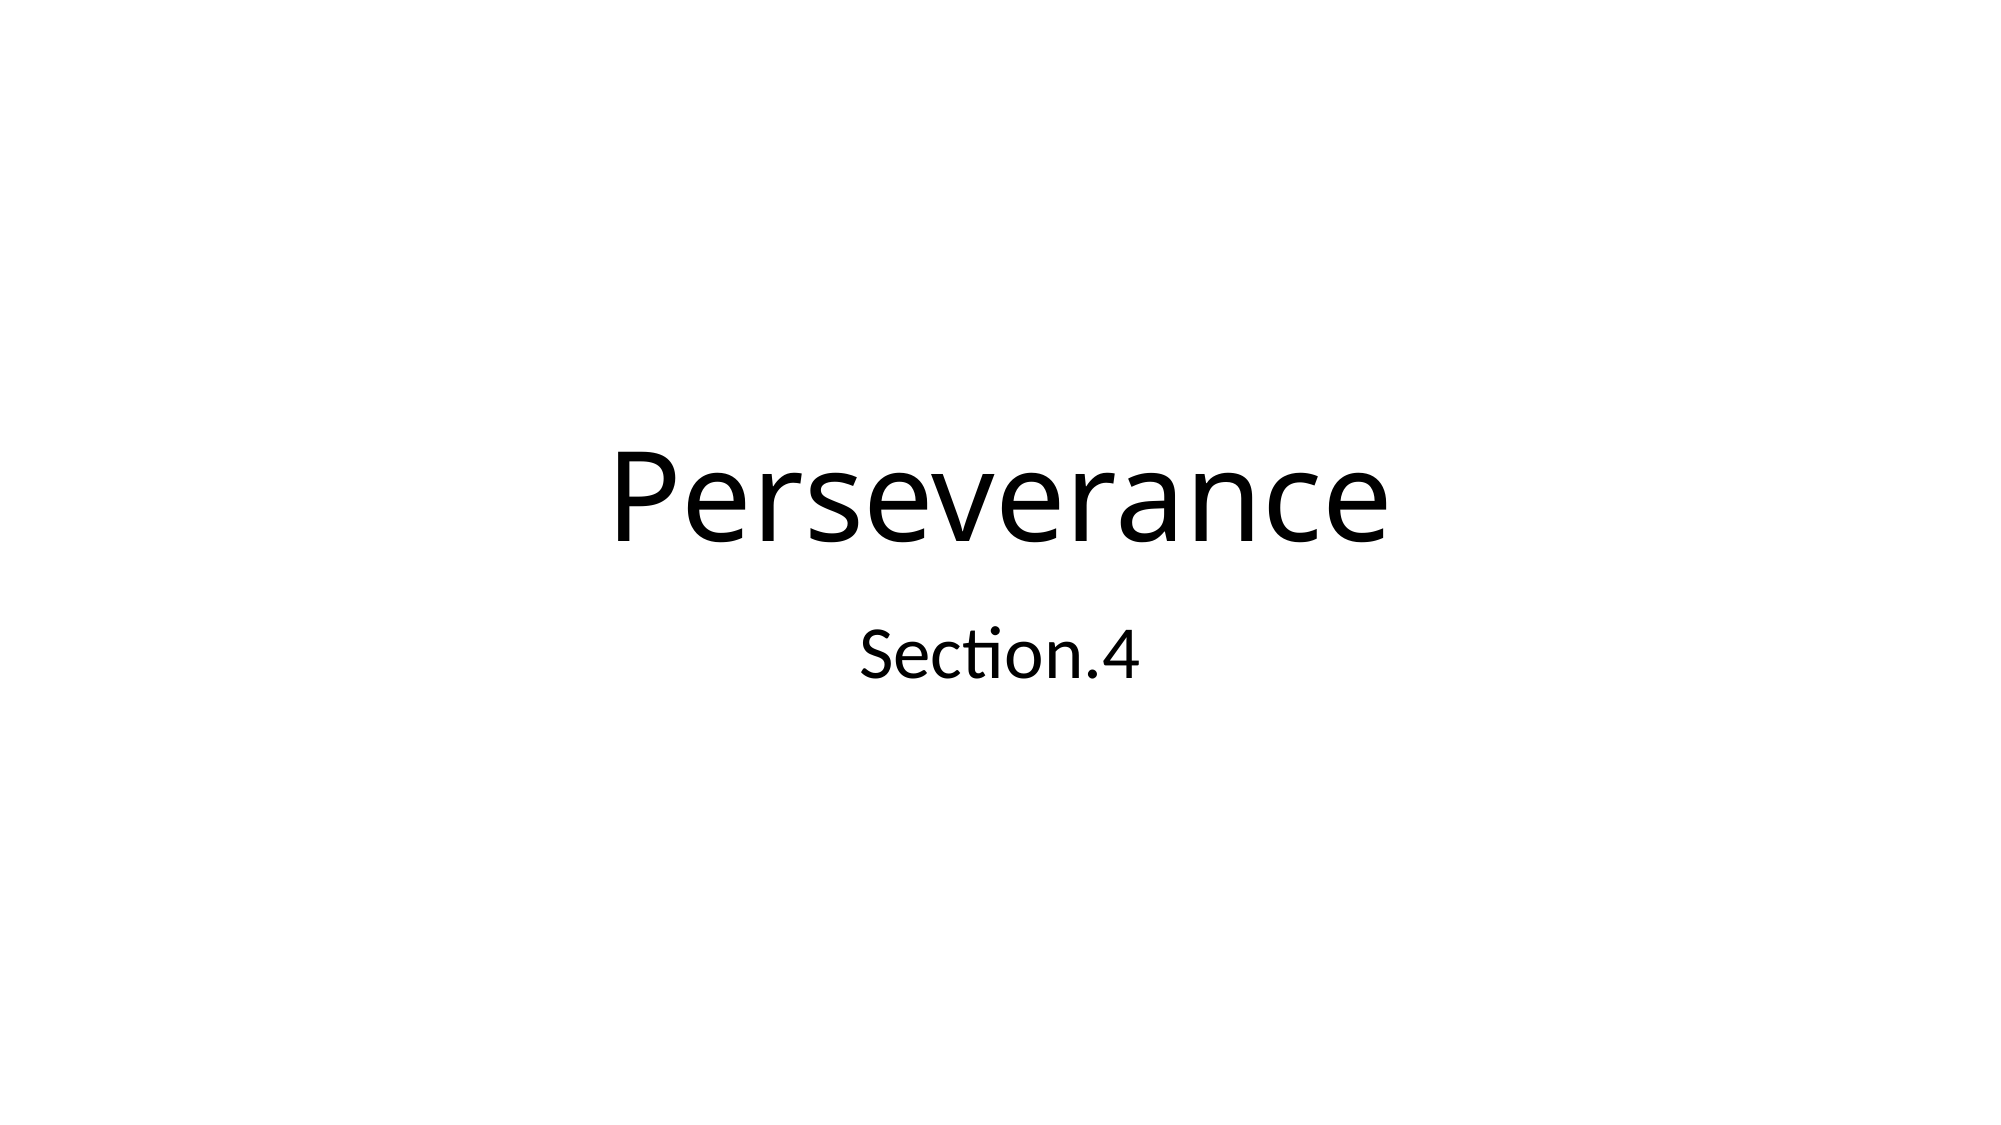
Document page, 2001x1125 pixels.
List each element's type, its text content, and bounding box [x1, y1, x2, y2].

title Perseverance [249, 184, 1750, 576]
subtitle Section.4 [249, 606, 1750, 879]
